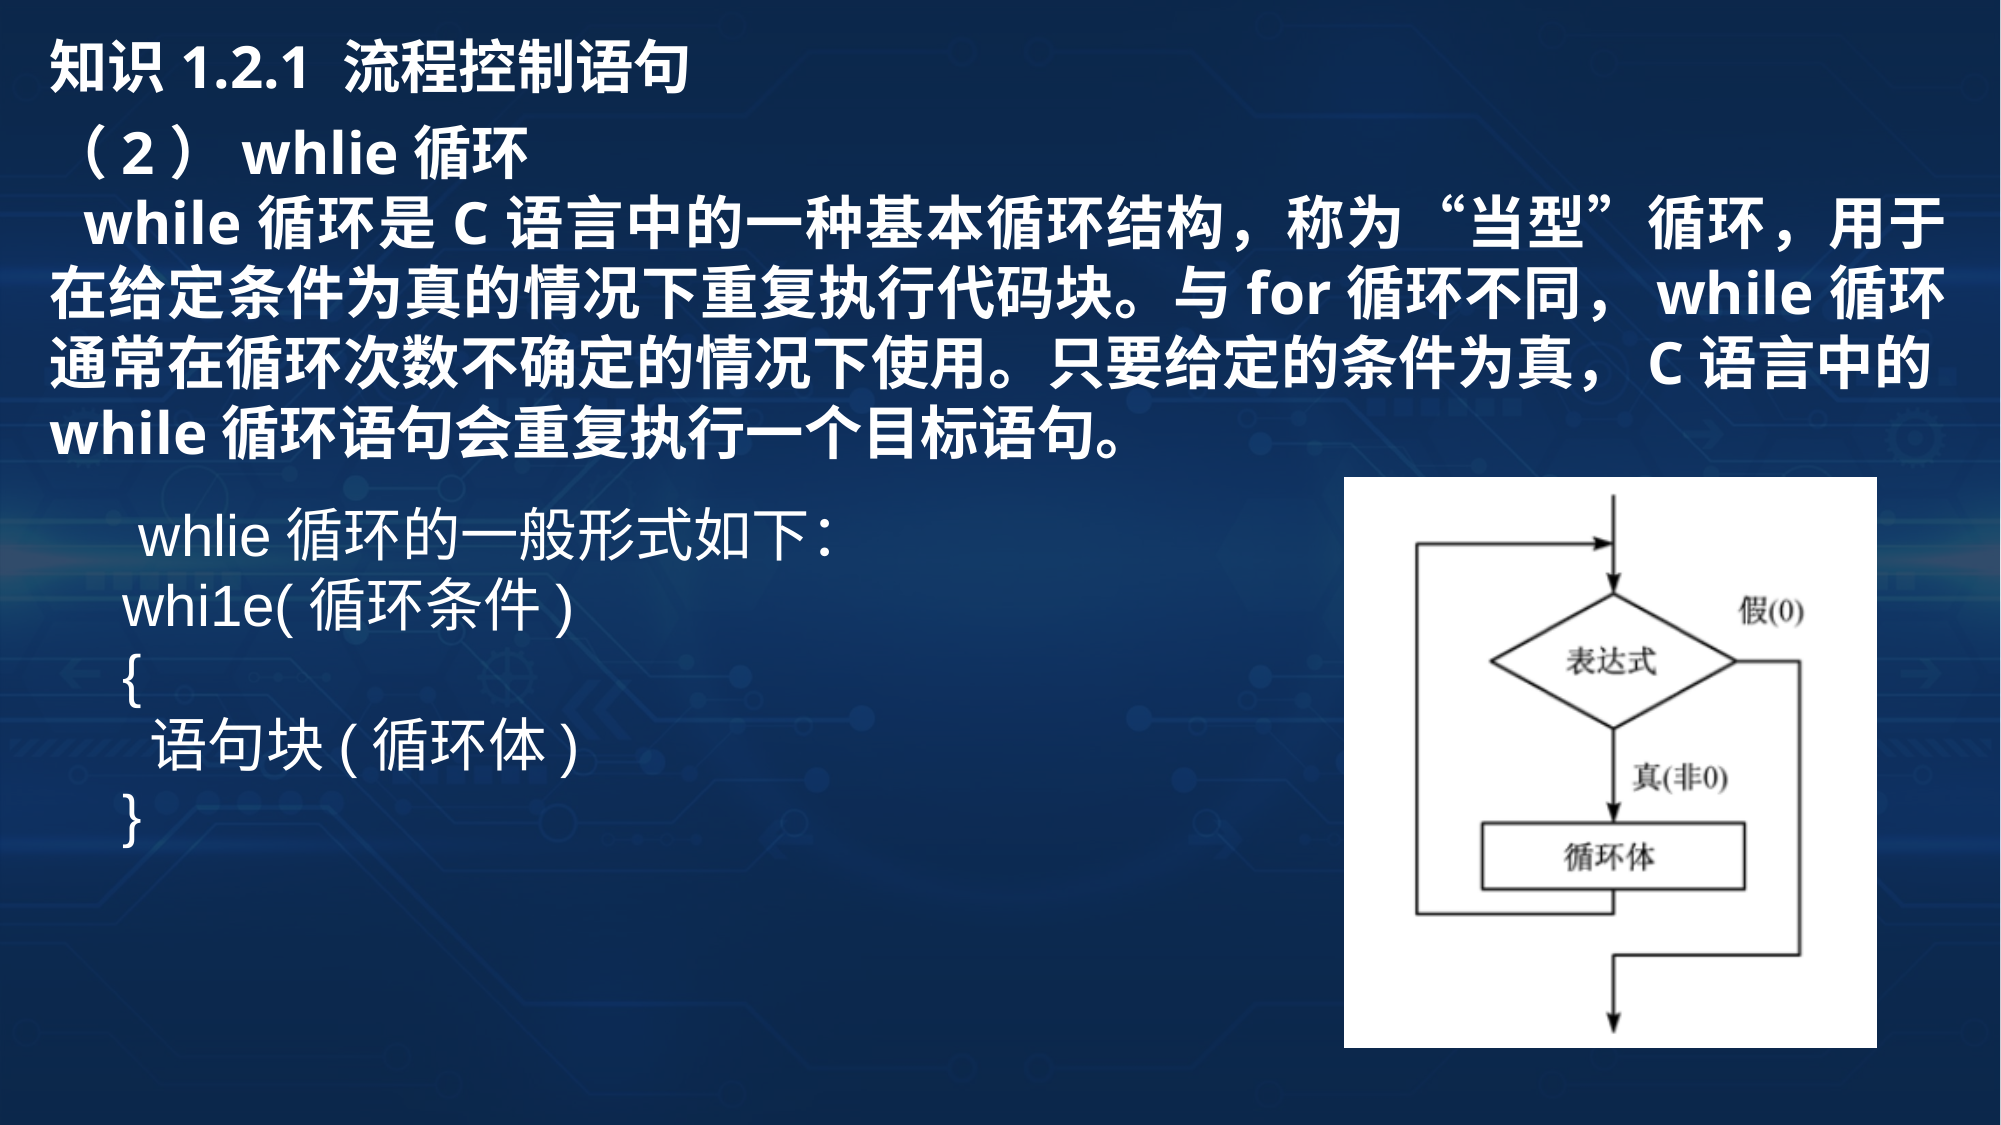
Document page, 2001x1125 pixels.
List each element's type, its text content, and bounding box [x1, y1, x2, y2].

picture [1343, 476, 1877, 1049]
text_box whlie循环的一般形式如下： whi1e(循环条件) { 语句块(循环体) } [107, 490, 1042, 1006]
text_box 知识1.2.1 流程控制语句 [35, 23, 869, 108]
text_box （2）whlie循环 while循环是C语言中的一种基本循环结构，称为“当型”循环，用于在给定条件为真的情况下重复执行代码块。与for循环不同，while循环通常在循环次数不确定的情况下使用。只要给定的条件为真，C语言中的while循环语句会重复执行一个目标语句。 [34, 108, 1962, 474]
